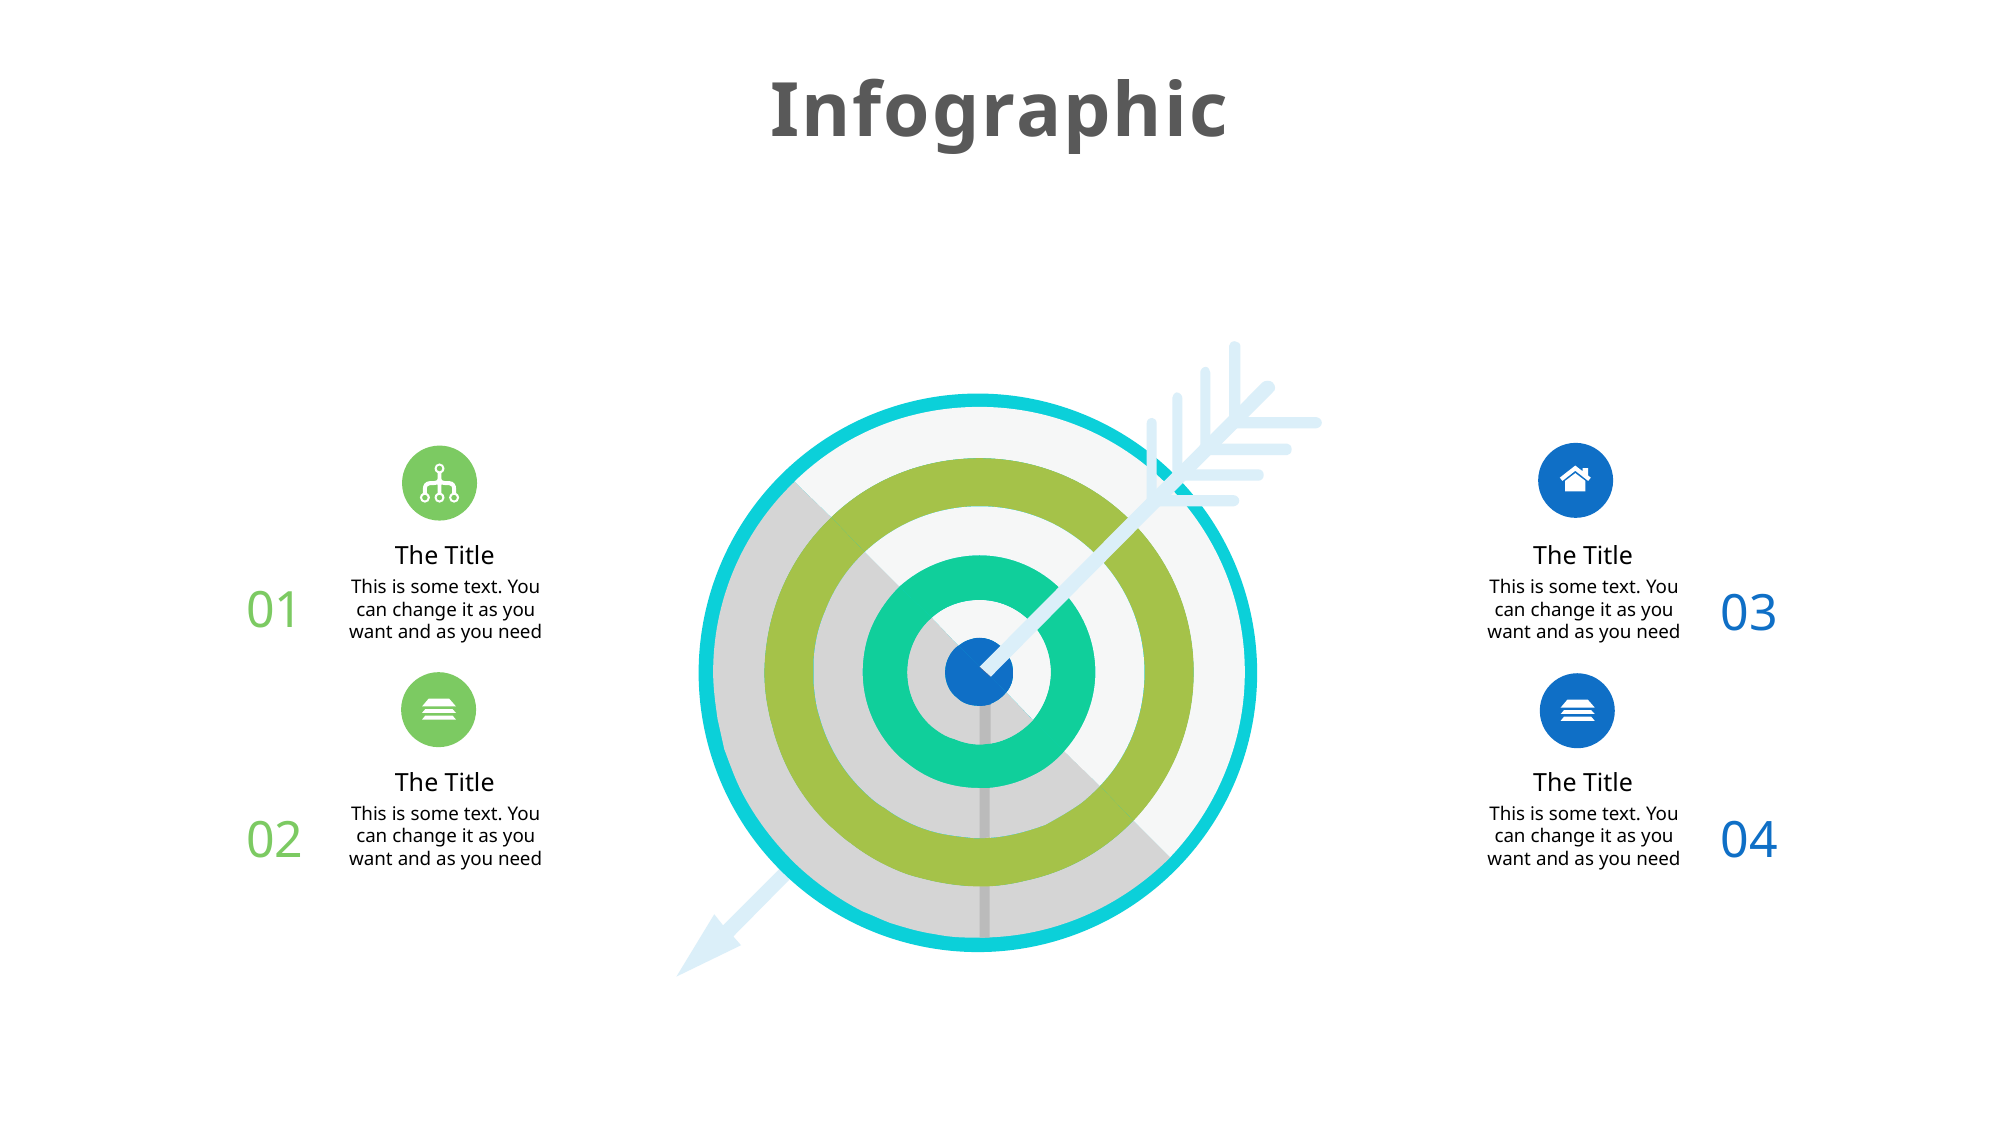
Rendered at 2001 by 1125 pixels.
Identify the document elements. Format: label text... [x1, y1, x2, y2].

text_box 03 [1705, 573, 1793, 648]
text_box Infographic [714, 54, 1285, 159]
text_box This is some text. You can change it as you want and as you need [1467, 794, 1701, 877]
text_box 04 [1705, 800, 1793, 876]
text_box The Title [379, 532, 510, 577]
text_box The Title [1518, 532, 1648, 577]
text_box 01 [231, 569, 319, 645]
text_box The Title [1518, 759, 1648, 804]
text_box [1539, 673, 1615, 749]
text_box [1538, 442, 1614, 518]
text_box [401, 672, 477, 748]
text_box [402, 445, 478, 521]
text_box This is some text. You can change it as you want and as you need [328, 794, 563, 877]
text_box This is some text. You can change it as you want and as you need [1467, 567, 1701, 650]
text_box This is some text. You can change it as you want and as you need [328, 567, 563, 650]
text_box 02 [231, 800, 319, 876]
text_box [676, 341, 1322, 977]
text_box The Title [379, 759, 510, 804]
